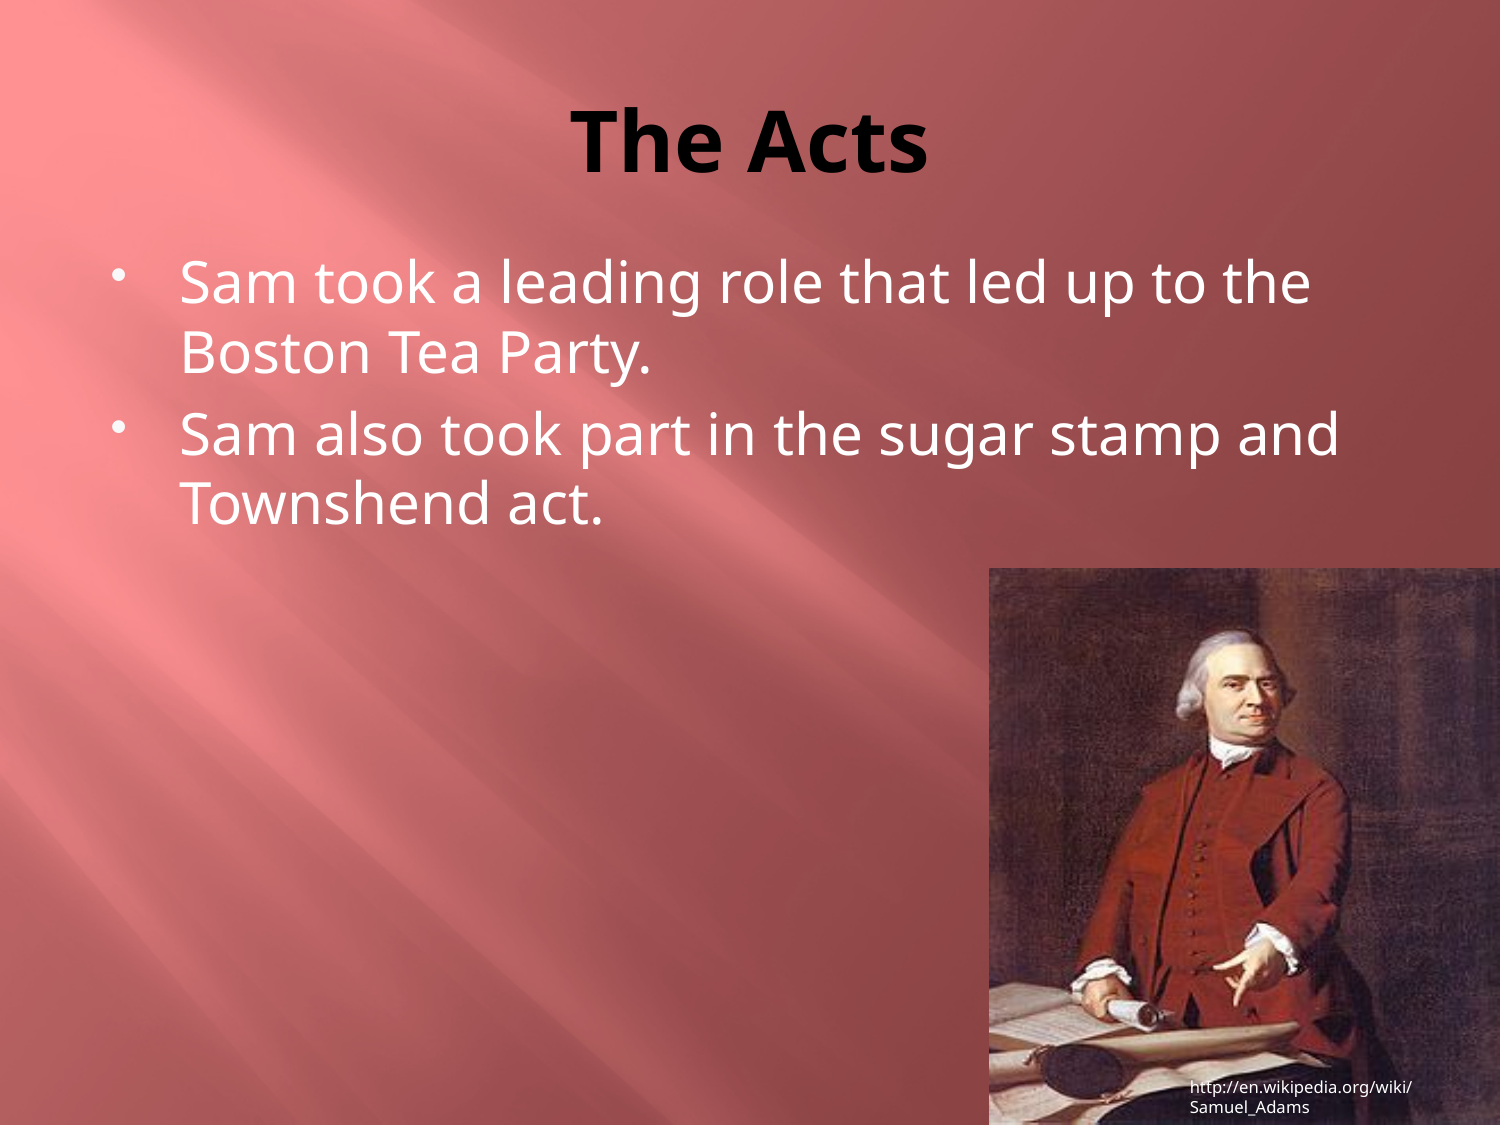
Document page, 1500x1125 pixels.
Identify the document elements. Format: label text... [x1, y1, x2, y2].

list Sam took a leading role that led up to the Boston Tea Party. Sam also took part in the sugar stamp and Townshend act. [75, 237, 1425, 1010]
picture [989, 568, 1500, 1125]
title The Acts [75, 45, 1425, 233]
